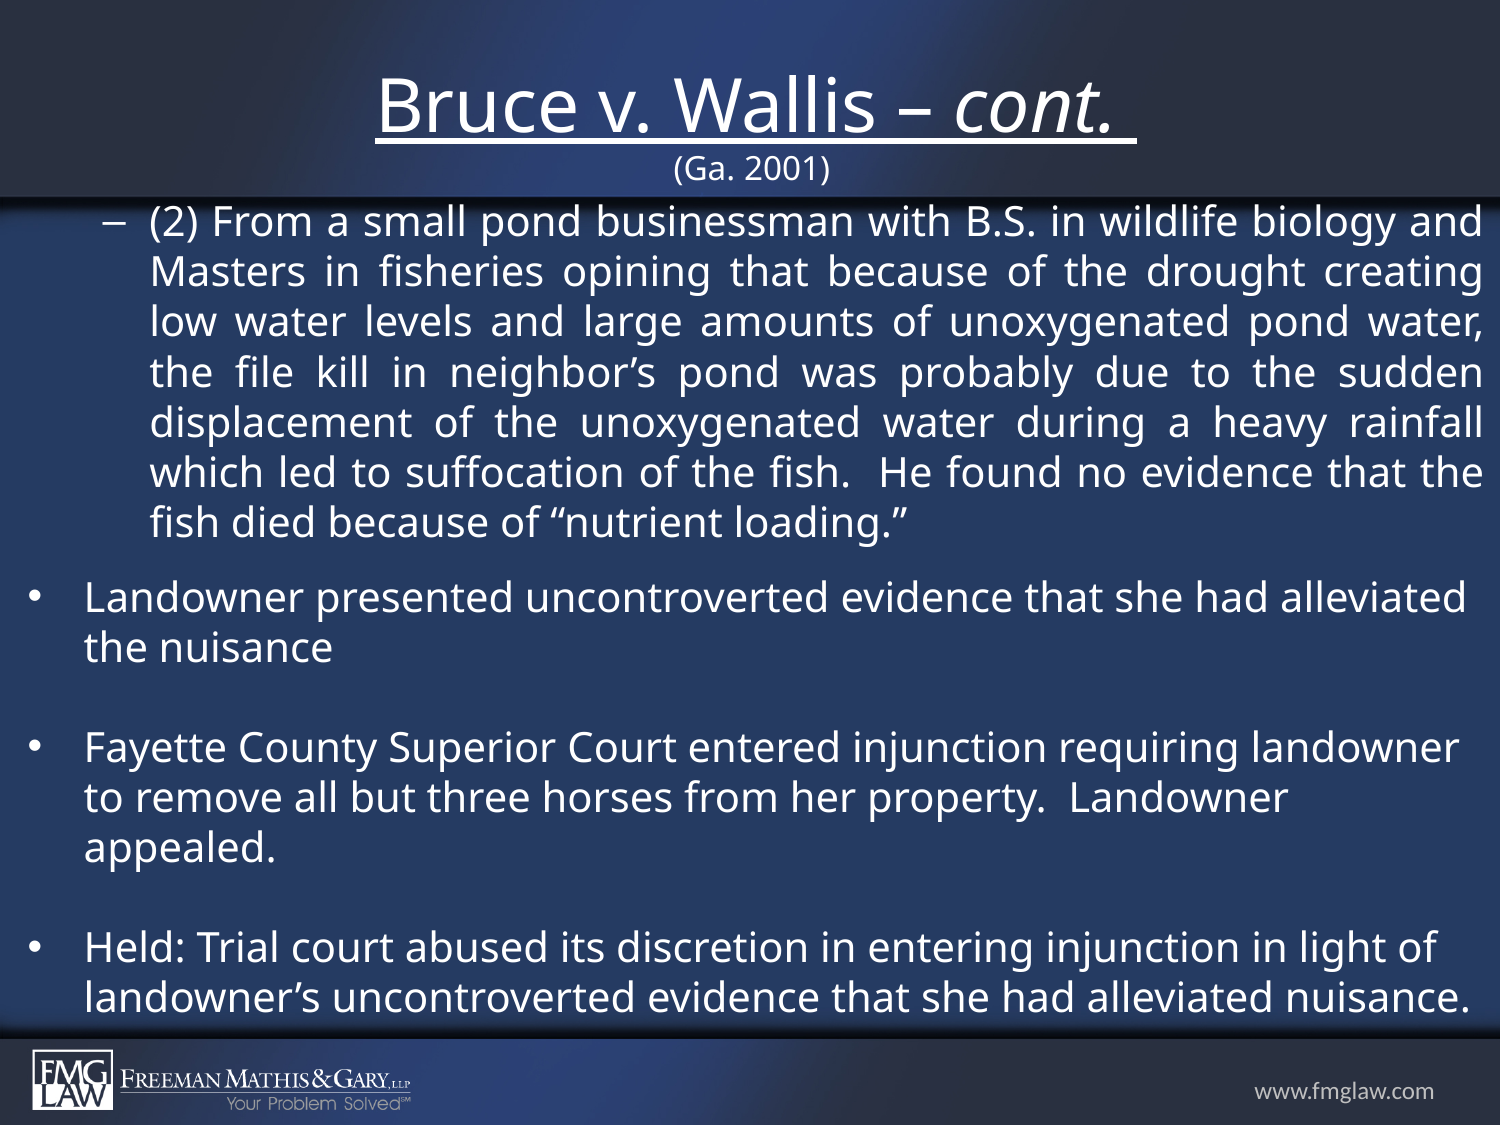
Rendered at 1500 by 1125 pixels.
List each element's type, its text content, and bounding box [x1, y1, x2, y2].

title Bruce v. Wallis – cont. (Ga. 2001) [87, 45, 1425, 187]
picture [0, 0, 1500, 1125]
list (2) From a small pond businessman with B.S. in wildlife biology and Masters in fisheries opining that because of the drought creating low water levels and large amounts of unoxygenated pond water, the file kill in neighbor’s pond was probably due to the sudden displacement of the unoxygenated water during a heavy rainfall which led to suffocation of the fish. He found no evidence that the fish died because of “nutrient loading.” Landowner presented uncontroverted evidence that she had alleviated the nuisance Fayette County Superior Court entered injunction requiring landowner to remove all but three horses from her property. Landowner appealed. Held: Trial court abused its discretion in entering injunction in light of landowner’s uncontroverted evidence that she had alleviated nuisance. [12, 187, 1500, 1038]
